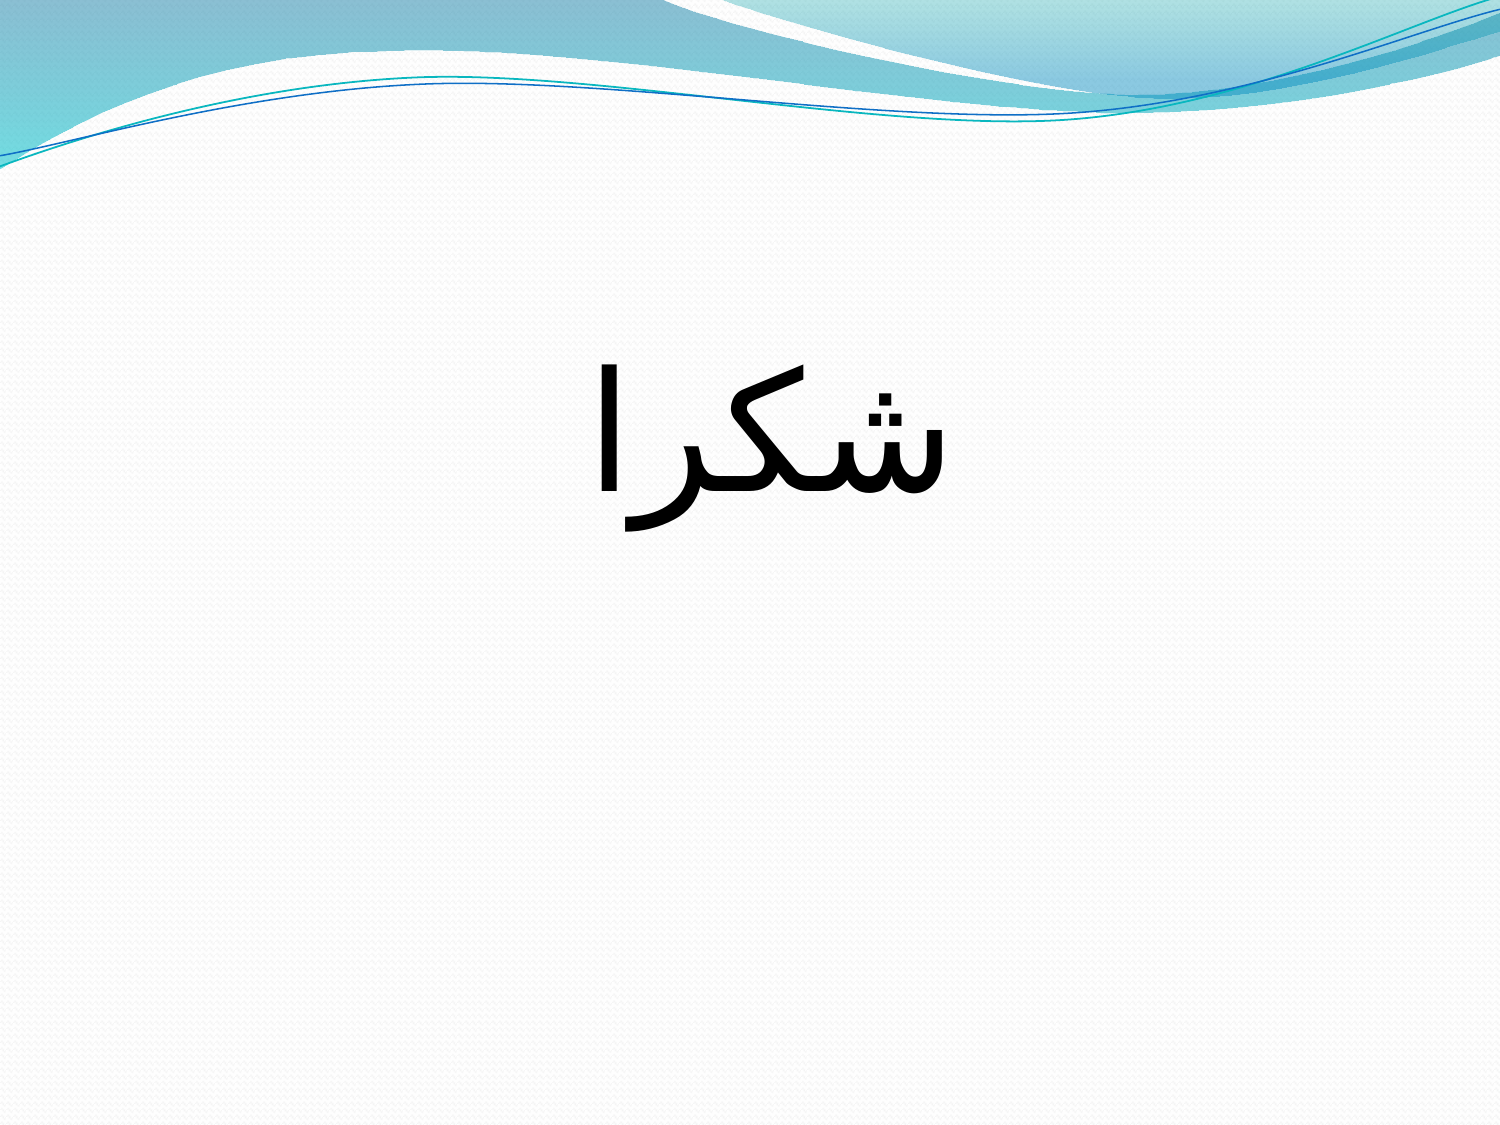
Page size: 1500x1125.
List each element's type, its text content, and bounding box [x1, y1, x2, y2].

list شكرا [75, 317, 1425, 1038]
